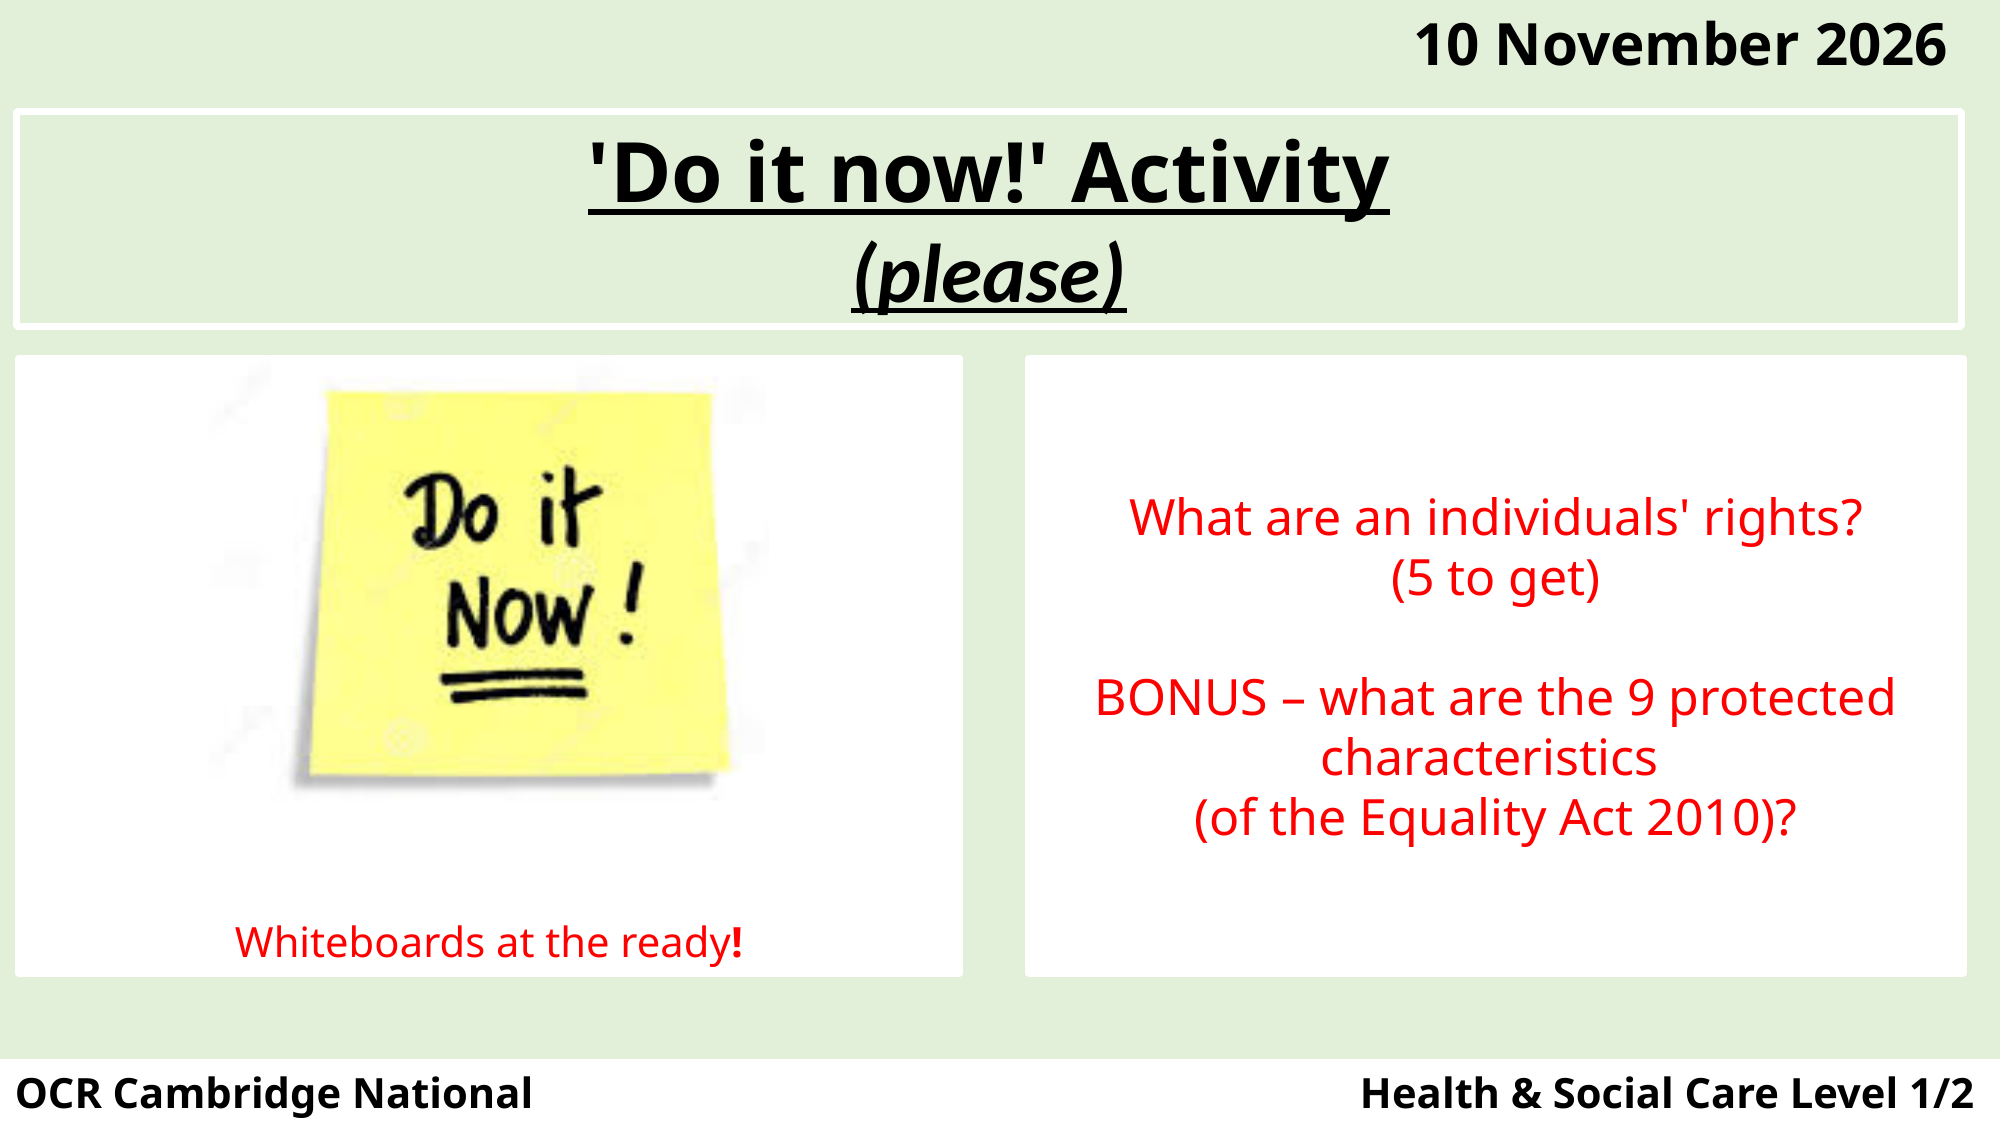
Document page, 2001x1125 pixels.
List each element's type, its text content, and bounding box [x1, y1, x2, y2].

text_box 17 September 2020 [1205, 0, 1964, 94]
text_box Health & Social Care Level 1/2 [873, 1059, 2000, 1125]
text_box 'Do it now!' Activity (please) [16, 111, 1962, 327]
picture [208, 358, 769, 824]
text_box What are an individuals' rights? (5 to get) BONUS – what are the 9 protected characteristics (of the Equality Act 2010)? [1028, 358, 1964, 974]
text_box OCR Cambridge National [0, 1059, 873, 1125]
text_box Whiteboards at the ready! [18, 358, 960, 974]
